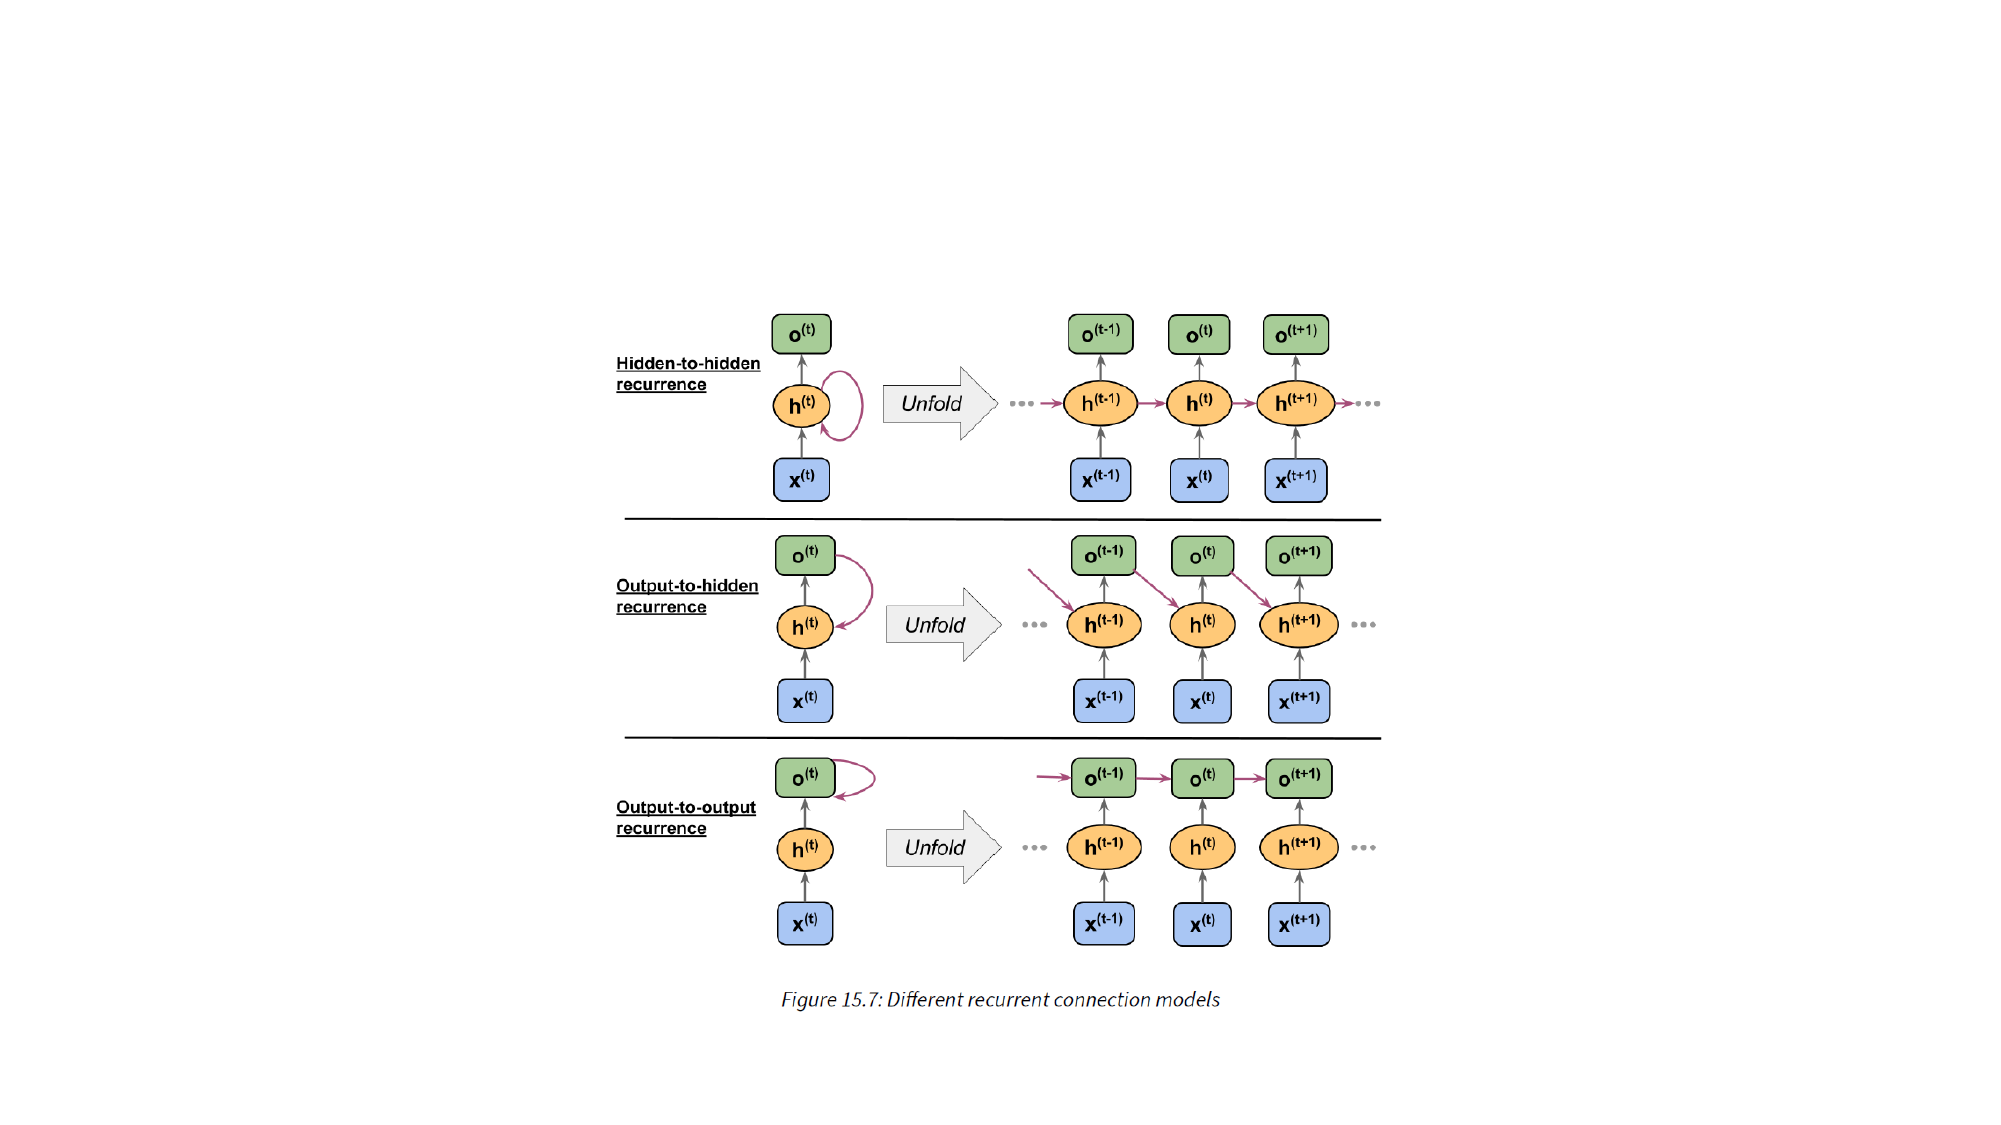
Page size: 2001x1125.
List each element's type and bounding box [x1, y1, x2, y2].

list [605, 299, 1395, 1014]
